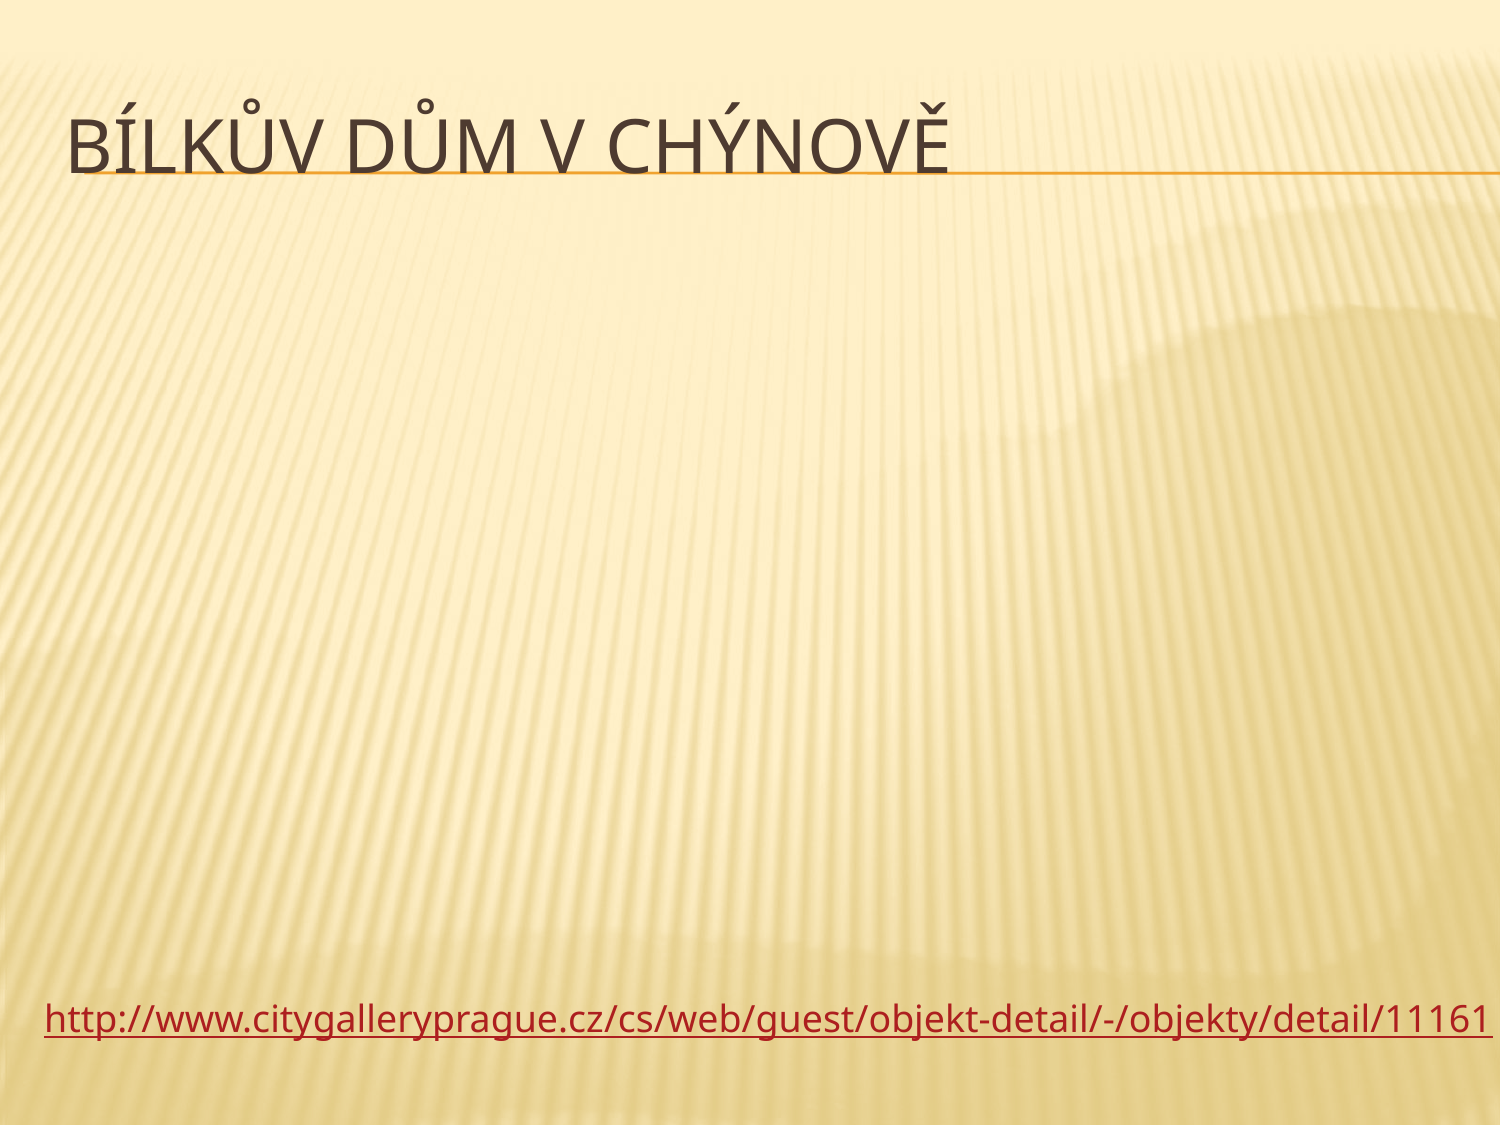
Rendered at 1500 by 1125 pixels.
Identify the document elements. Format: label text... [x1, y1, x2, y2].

title Bílkův dům v chýnově [50, 75, 1475, 213]
text_box http://www.citygalleryprague.cz/cs/web/guest/objekt-detail/-/objekty/detail/11161 [29, 987, 1500, 1099]
